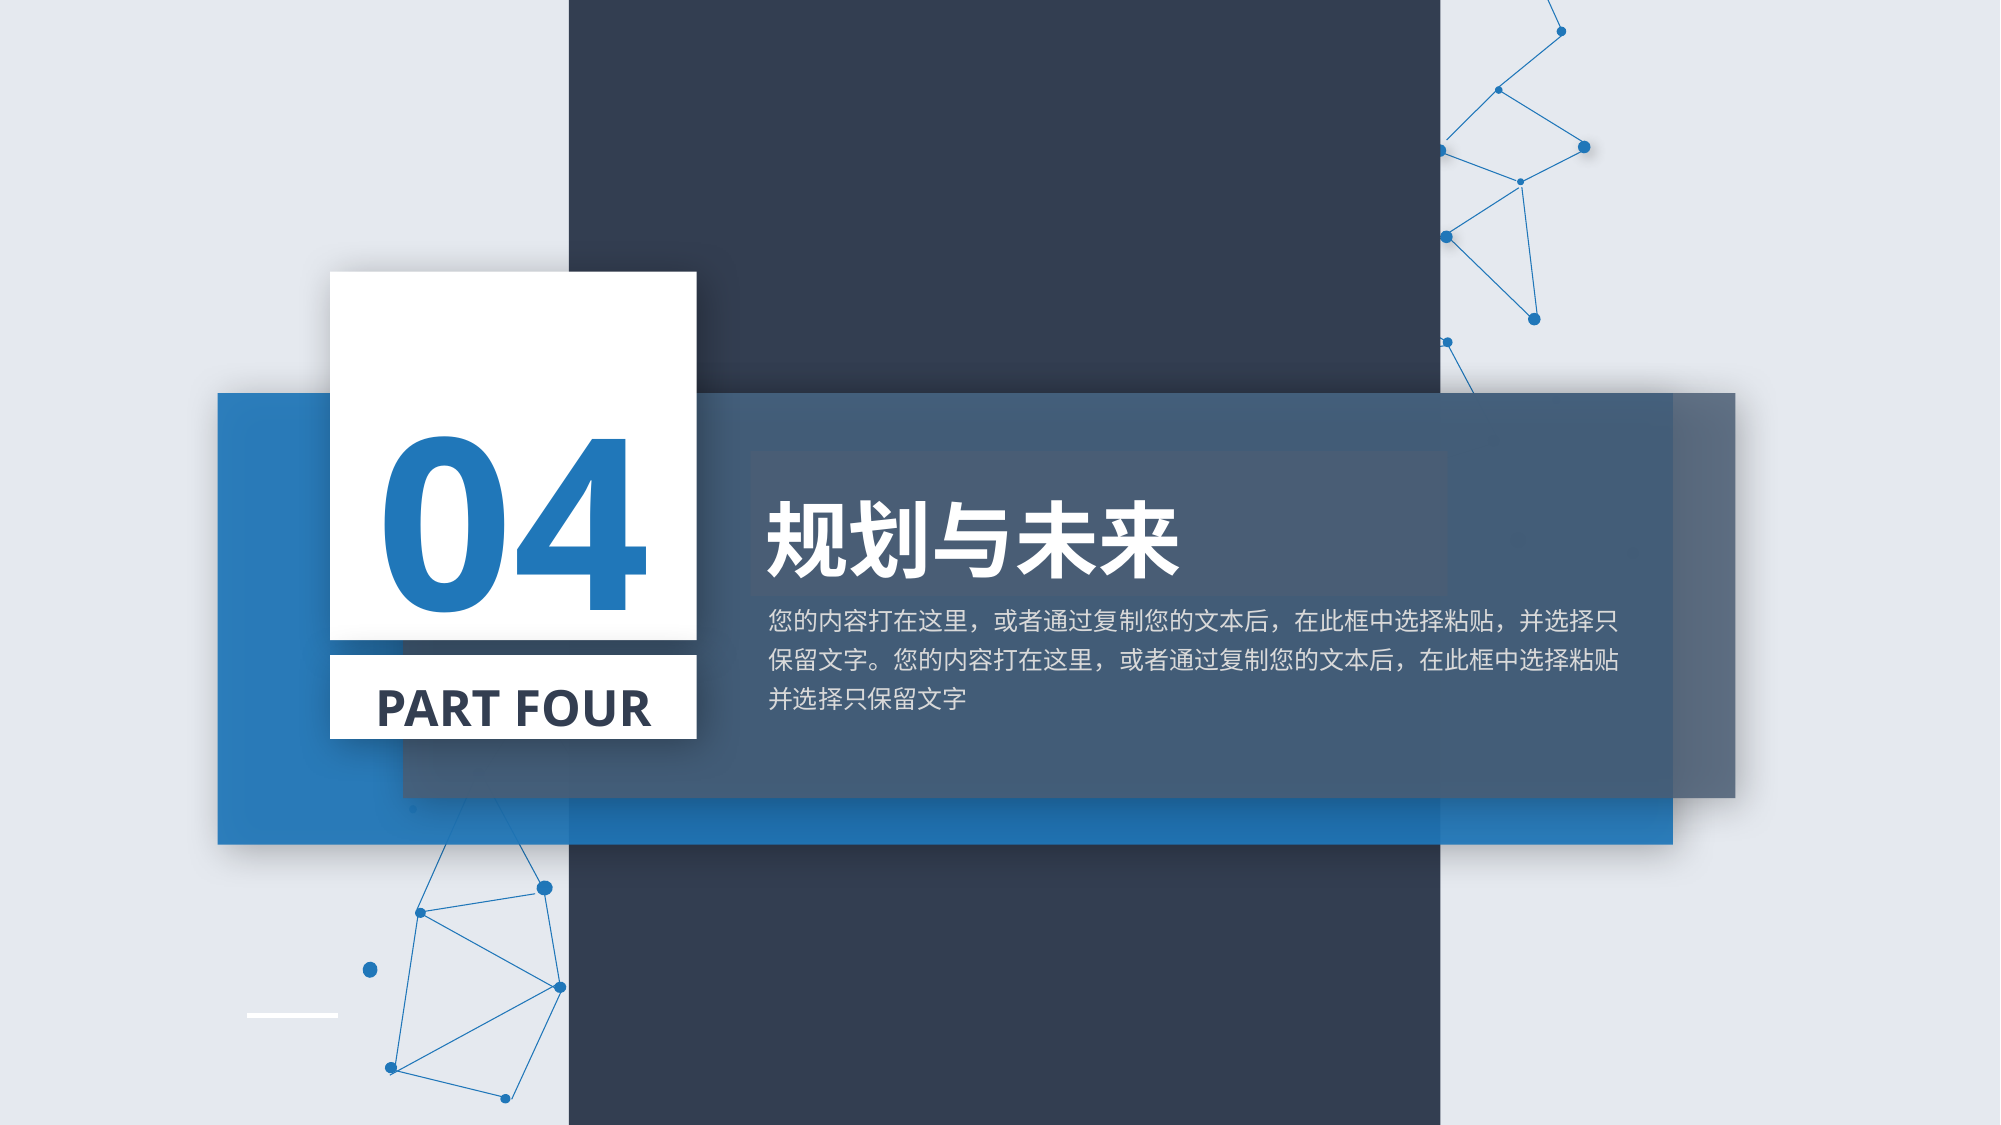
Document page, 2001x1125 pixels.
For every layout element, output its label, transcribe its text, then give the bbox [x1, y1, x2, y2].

text_box 您的内容打在这里，或者通过复制您的文本后，在此框中选择粘贴，并选择只保留文字。您的内容打在这里，或者通过复制您的文本后，在此框中选择粘贴并选择只保留文字 [753, 589, 1636, 721]
text_box [402, 392, 1736, 799]
text_box [216, 392, 1674, 846]
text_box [292, 271, 735, 641]
text_box PART FOUR [329, 654, 698, 740]
text_box 规划与未来 [750, 451, 1448, 596]
